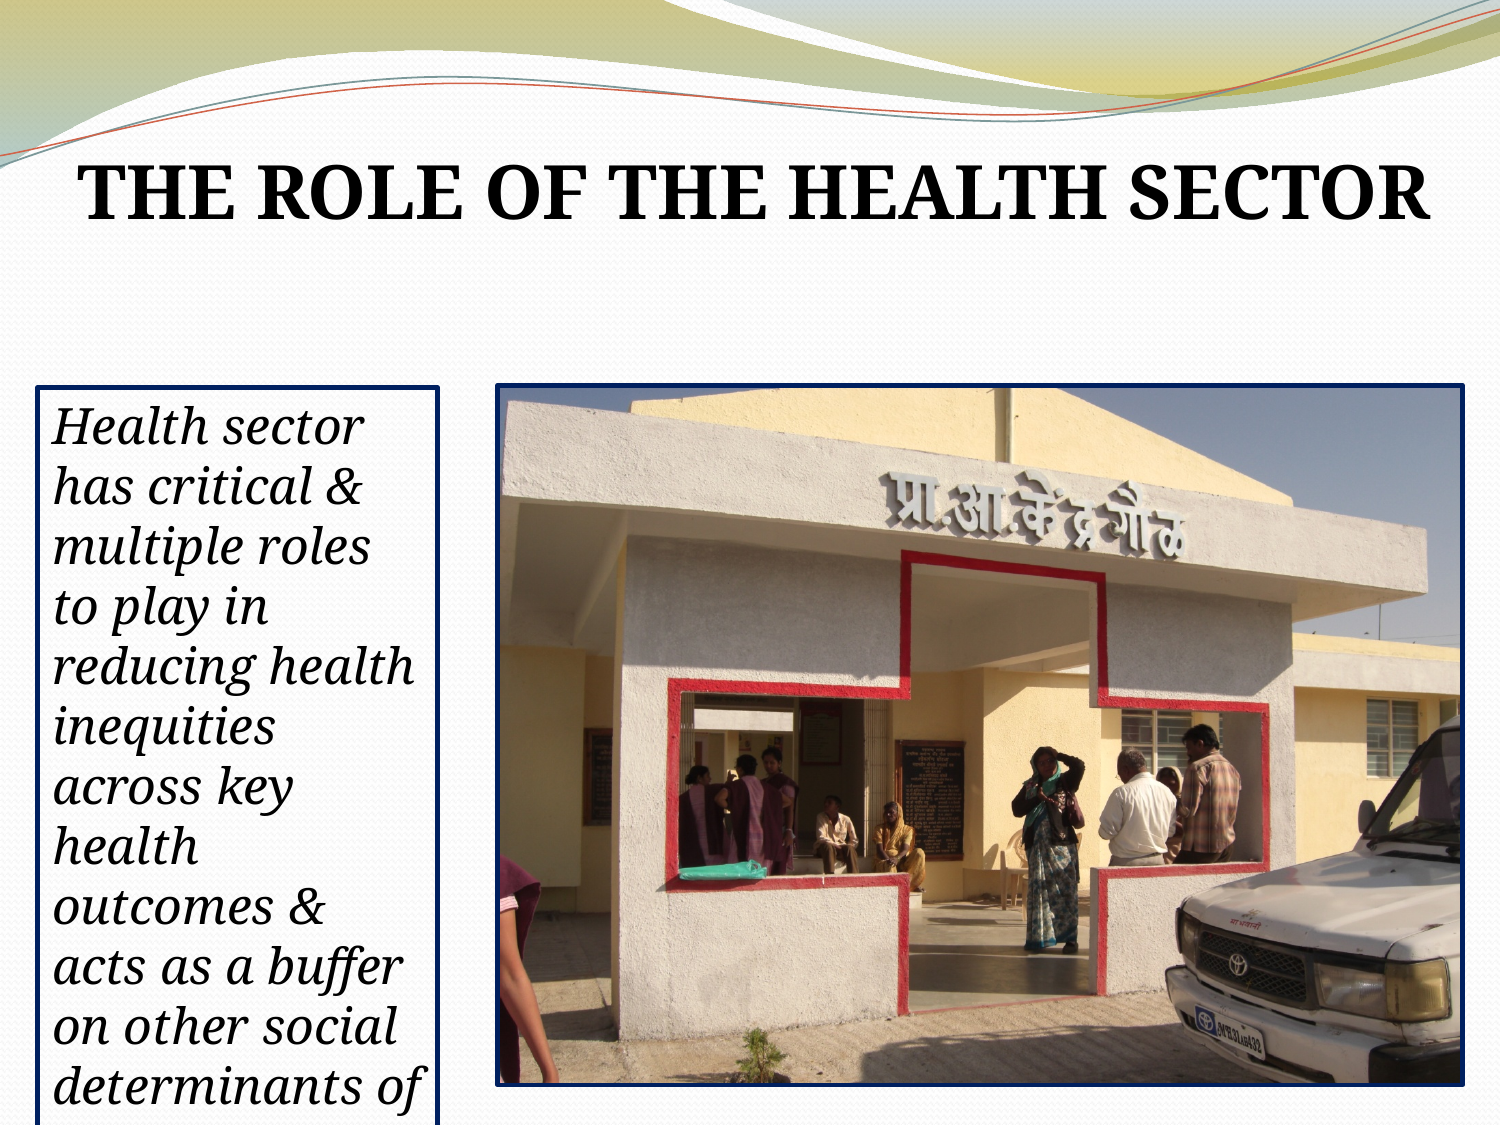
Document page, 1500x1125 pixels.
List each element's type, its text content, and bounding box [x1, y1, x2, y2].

text_box THE ROLE OF THE HEALTH SECTOR [62, 137, 1450, 243]
text_box Health sector has critical & multiple roles to play in reducing health inequities across key health outcomes & acts as a buffer on other social determinants of health inequities [37, 387, 438, 1125]
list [499, 387, 1461, 1083]
